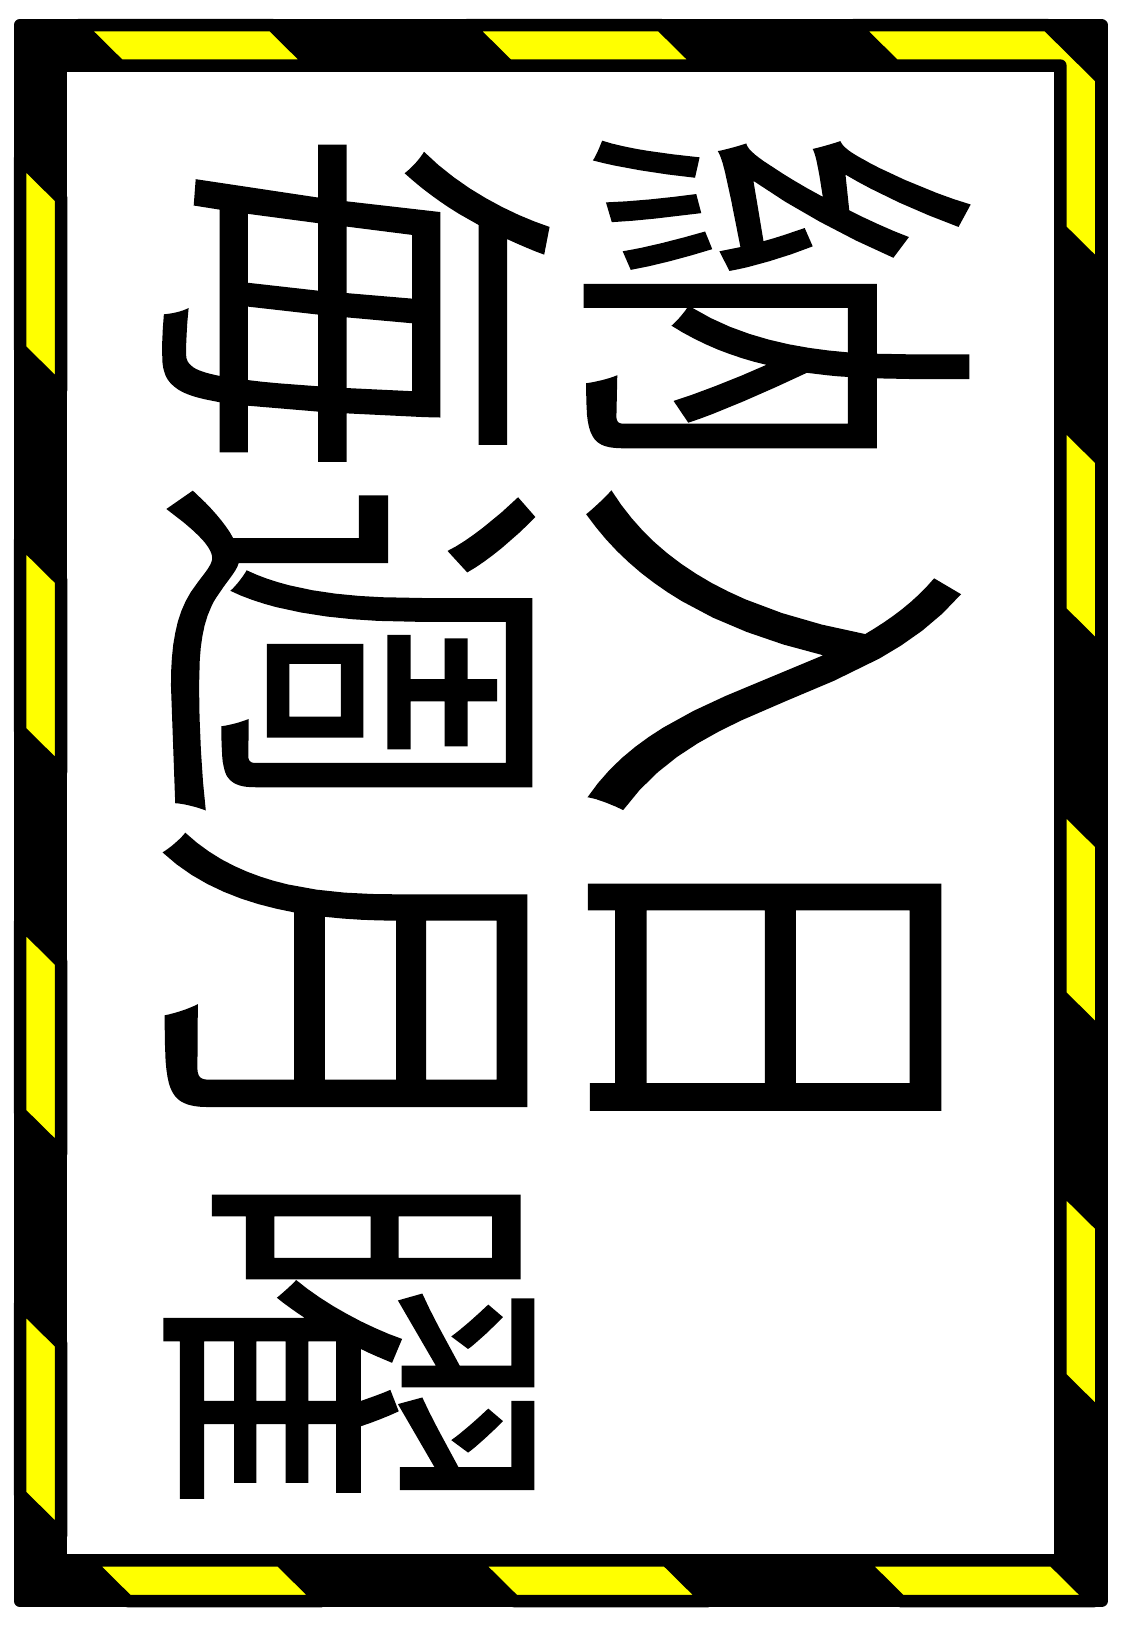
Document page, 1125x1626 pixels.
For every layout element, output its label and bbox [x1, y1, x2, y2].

text_box [0, 272, 1125, 1354]
